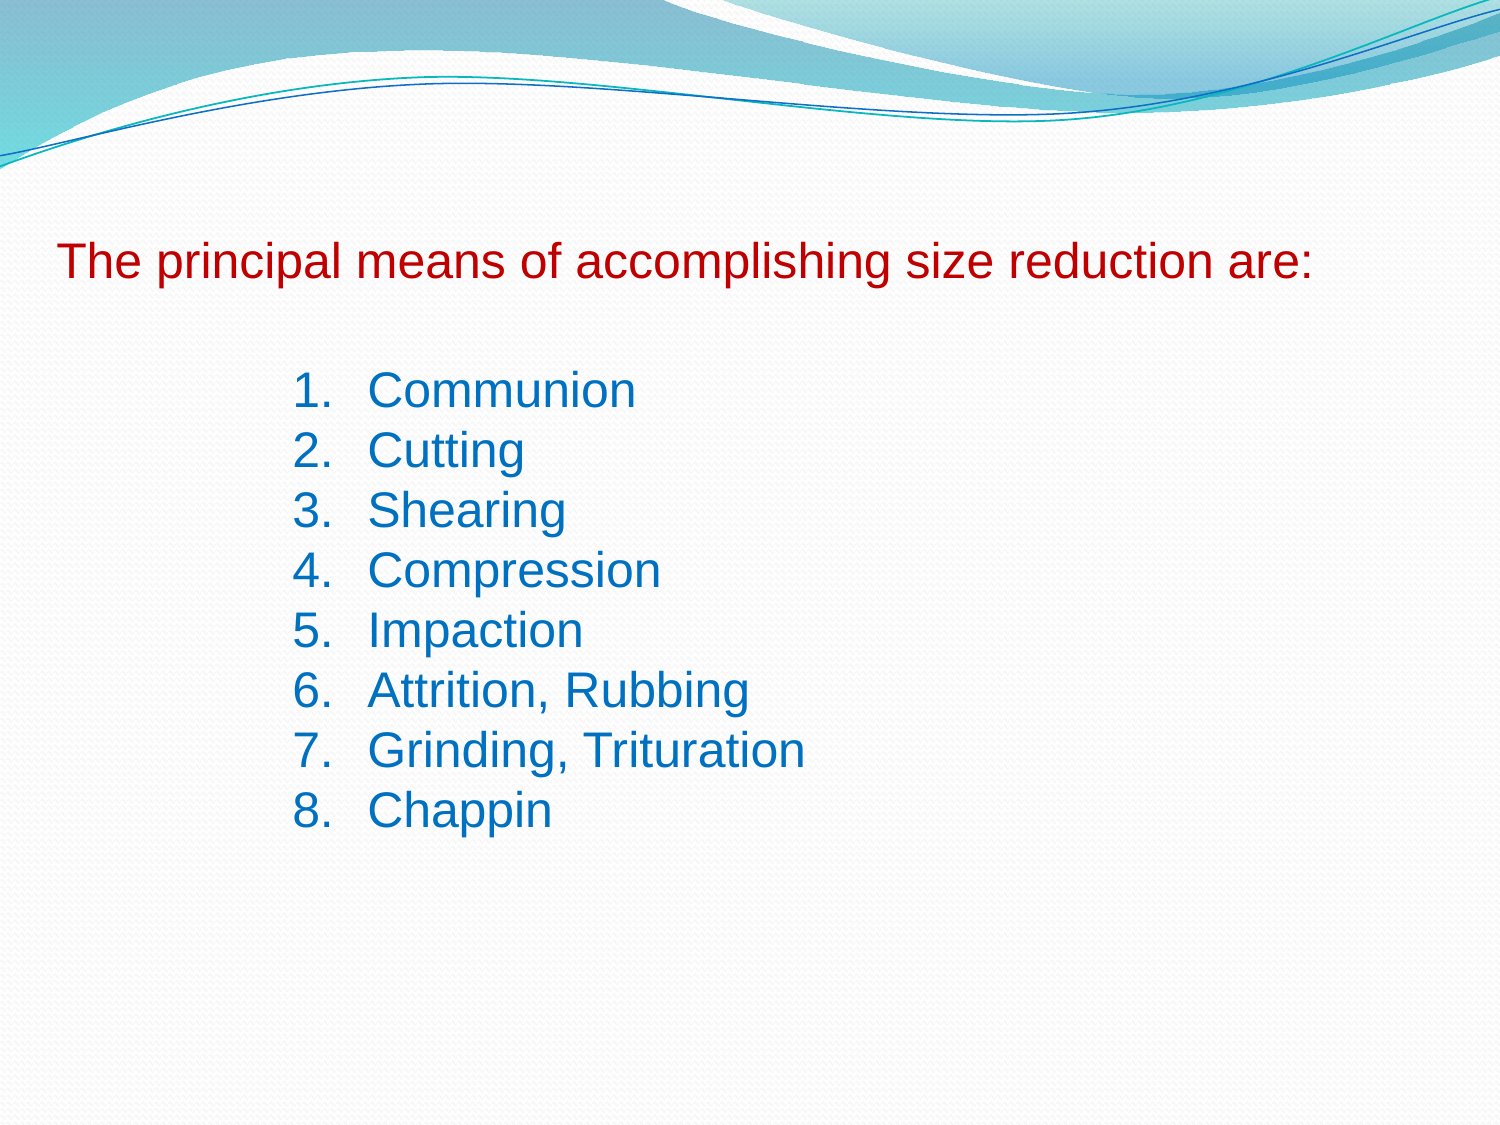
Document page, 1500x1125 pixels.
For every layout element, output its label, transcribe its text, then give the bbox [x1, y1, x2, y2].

text_box The principal means of accomplishing size reduction are: [41, 220, 1344, 416]
text_box Communion Cutting Shearing Compression Impaction Attrition, Rubbing Grinding, Trituration Chappin [277, 349, 1028, 845]
